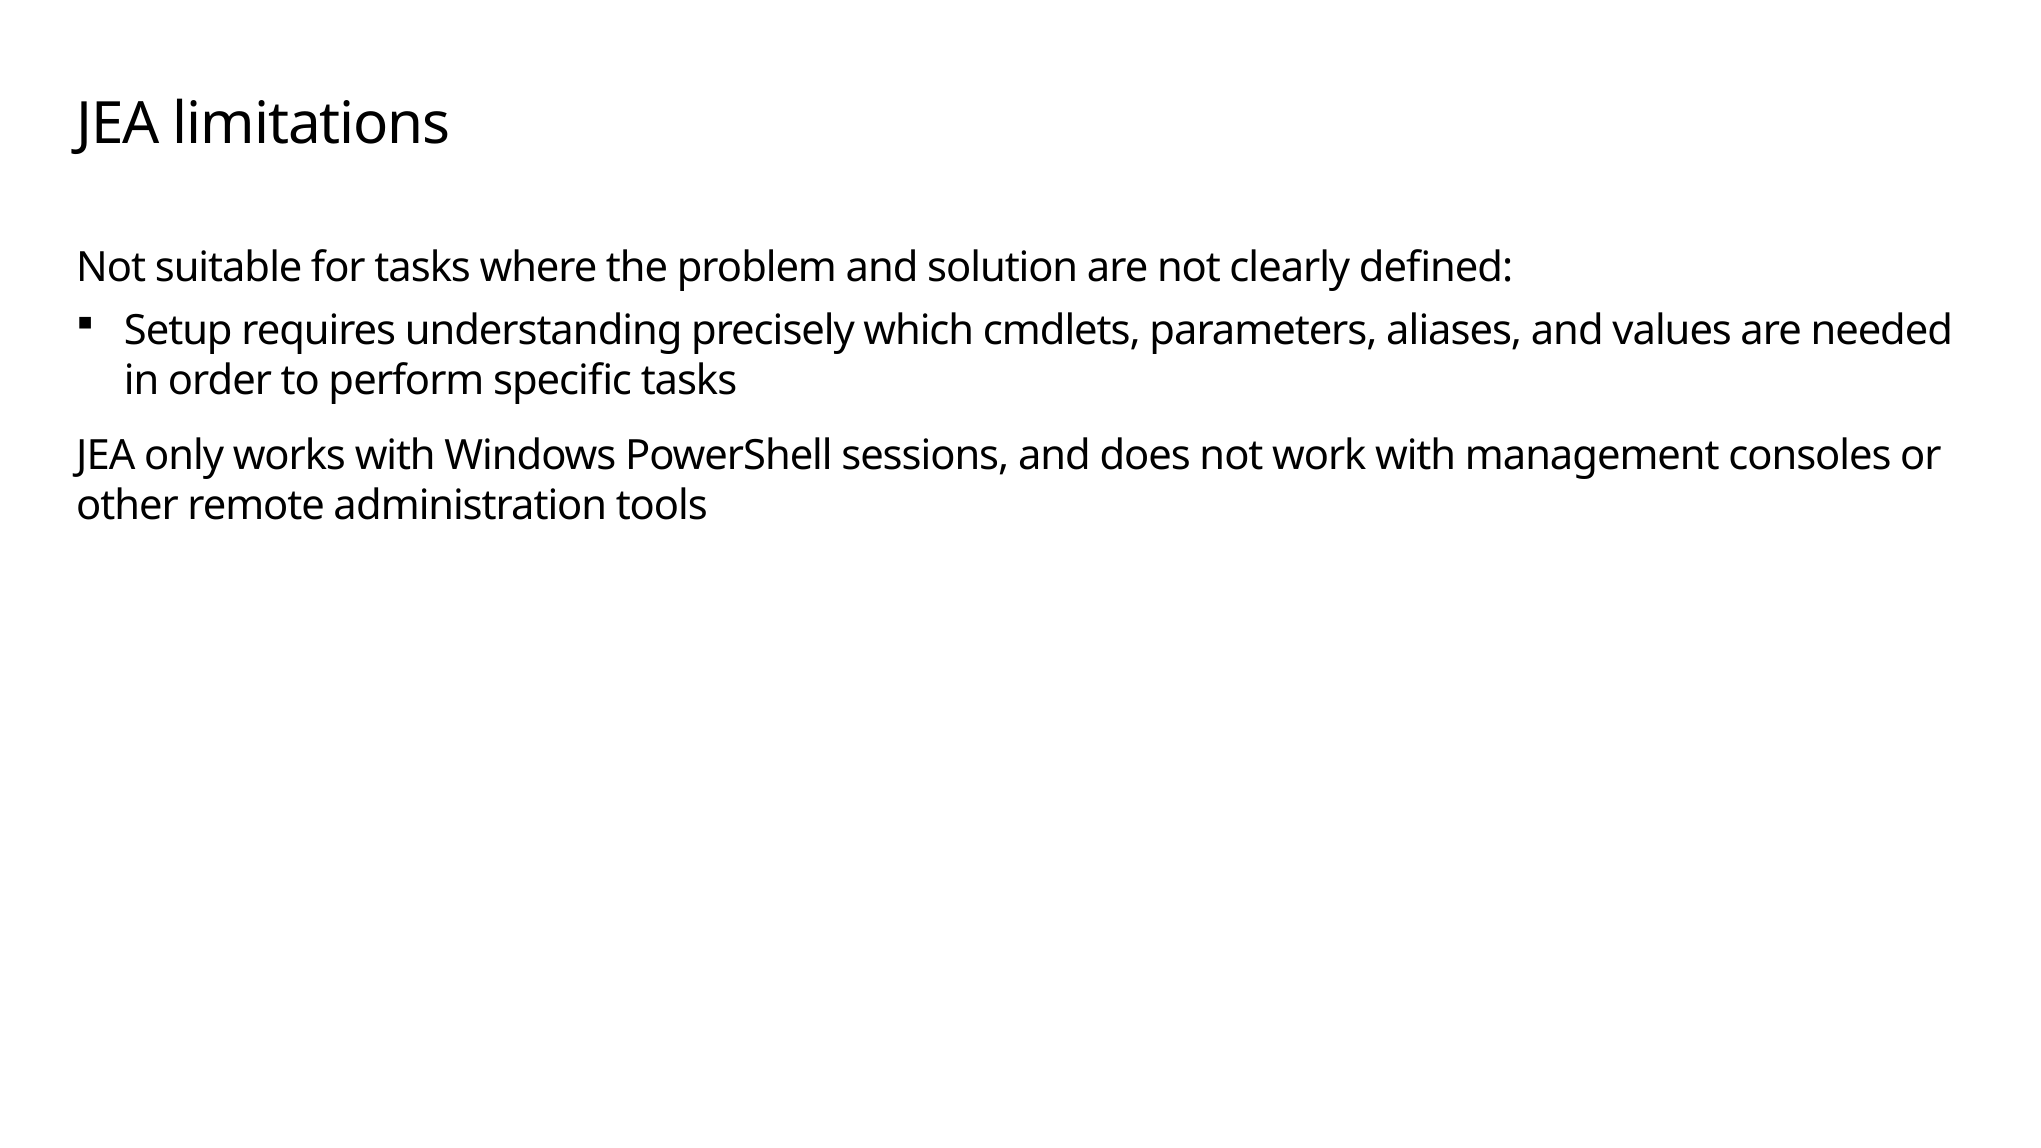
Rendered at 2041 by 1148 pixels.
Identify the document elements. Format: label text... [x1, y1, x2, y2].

title JEA limitations [76, 93, 1968, 161]
list Not suitable for tasks where the problem and solution are not clearly defined: Setup requires understanding precisely which cmdlets, parameters, aliases, and values are needed in order to perform specific tasks JEA only works with Windows PowerShell sessions, and does not work with management consoles or other remote administration tools [76, 240, 1970, 1074]
